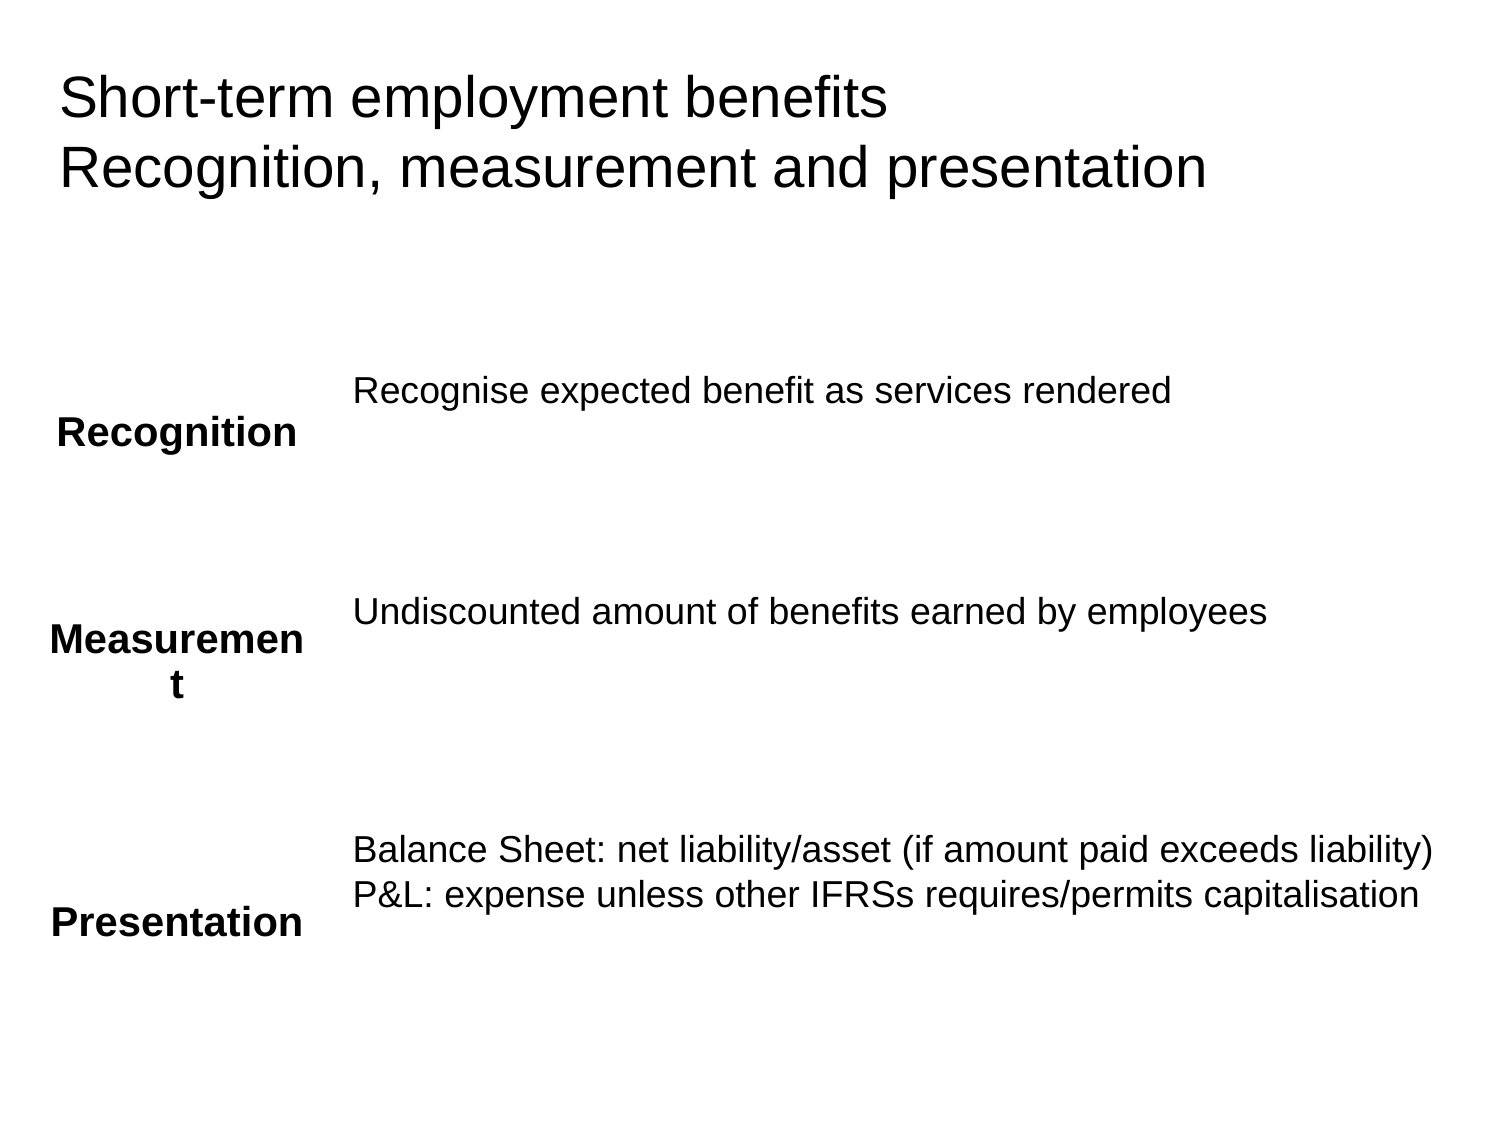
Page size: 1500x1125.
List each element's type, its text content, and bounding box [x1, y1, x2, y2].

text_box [41, 314, 1471, 1071]
title Short-term employment benefits Recognition, measurement and presentation [58, 58, 1442, 296]
